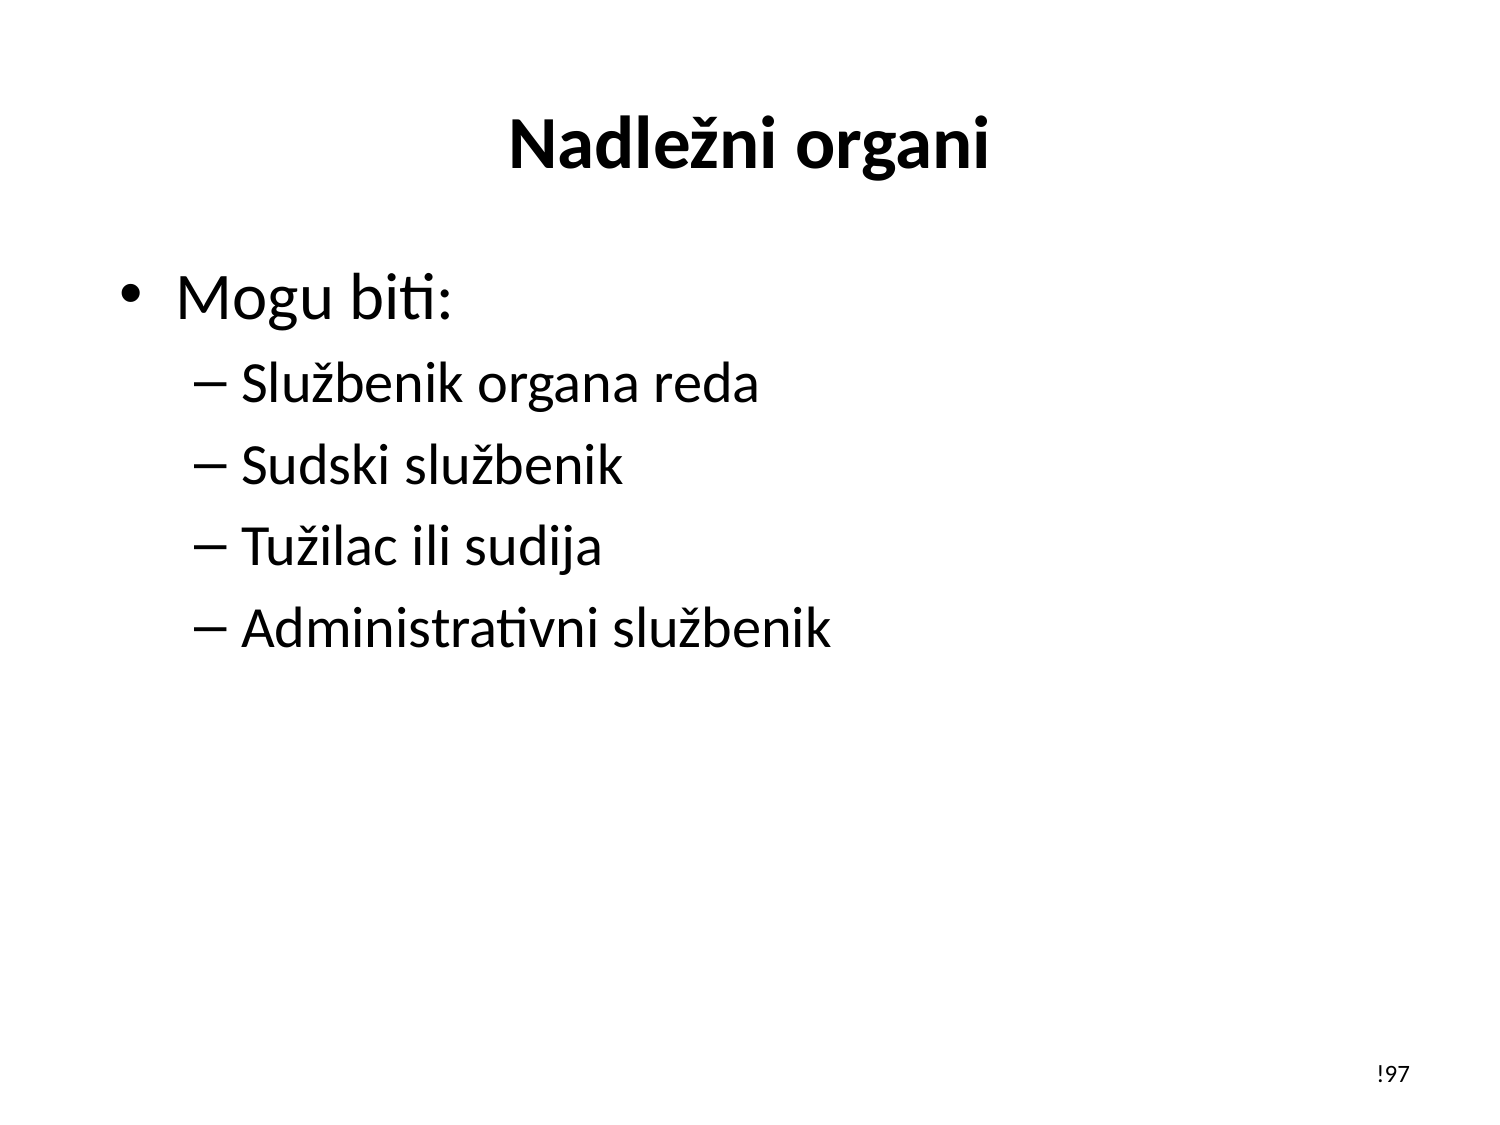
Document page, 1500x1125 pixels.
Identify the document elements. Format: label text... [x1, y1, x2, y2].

title Nadležni organi [74, 44, 1426, 233]
list Mogu biti: Službenik organa reda Sudski službenik Tužilac ili sudija Administrativni službenik [103, 244, 1455, 988]
slide_number !97 [1074, 1042, 1425, 1103]
